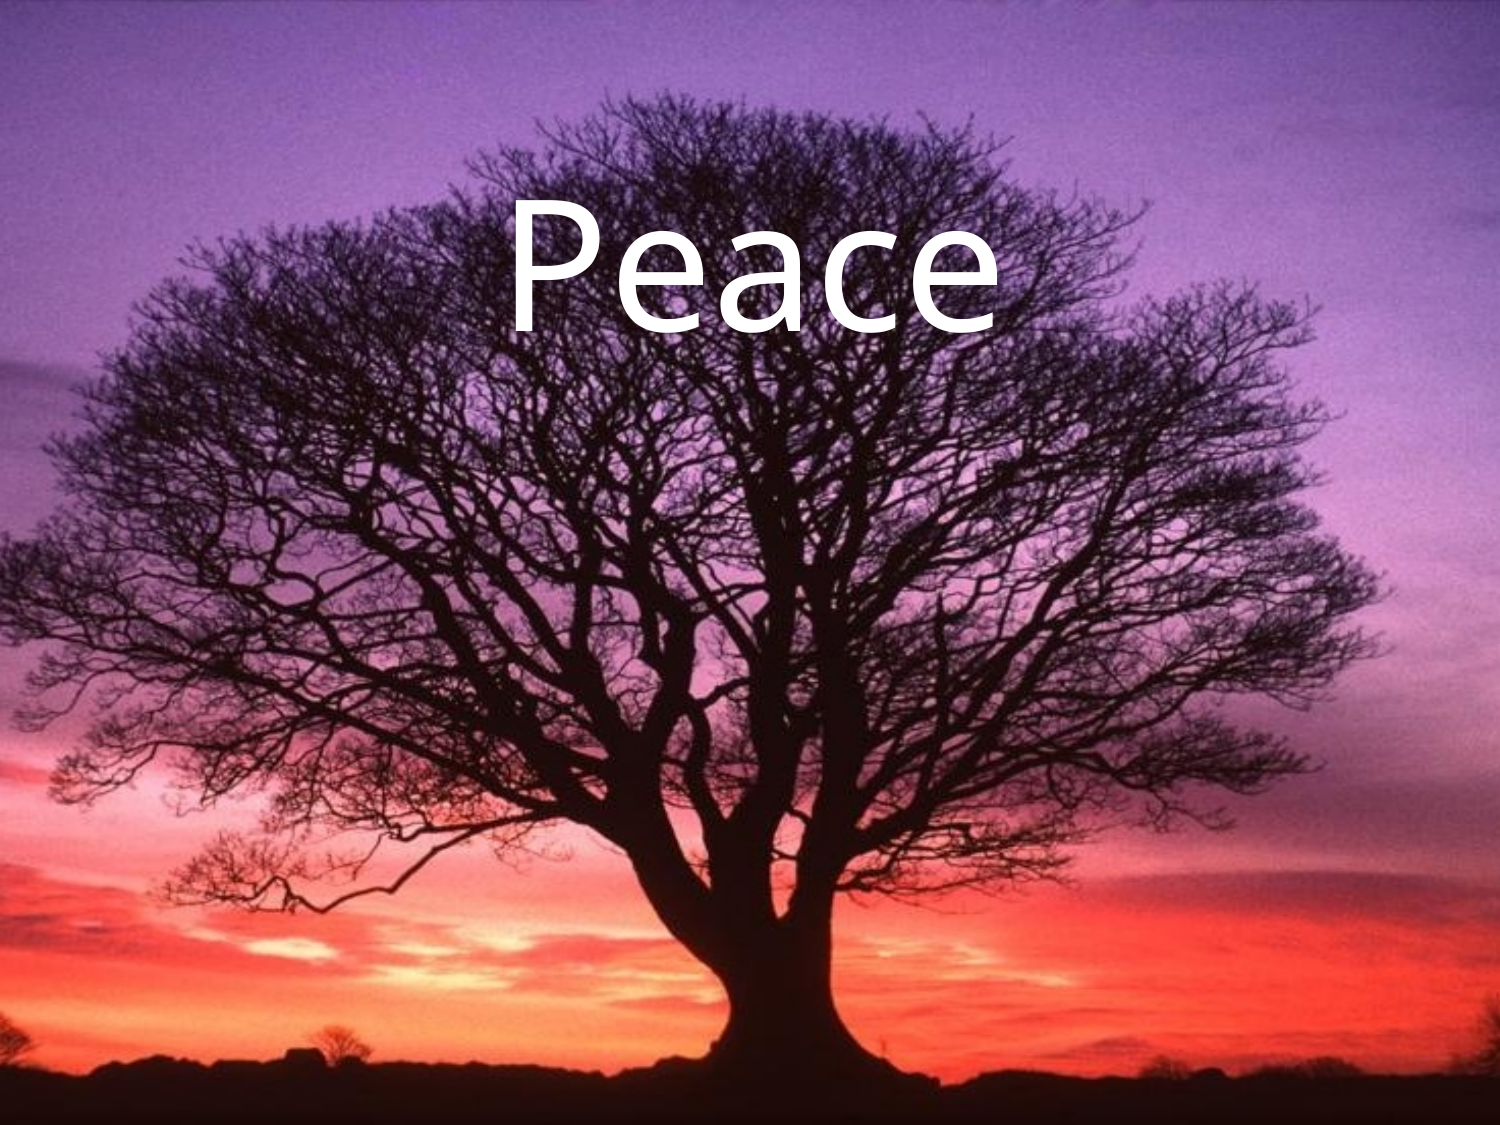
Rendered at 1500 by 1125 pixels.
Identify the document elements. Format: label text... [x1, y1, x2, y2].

text_box Peace [78, 140, 1427, 376]
picture [0, 0, 1500, 1125]
